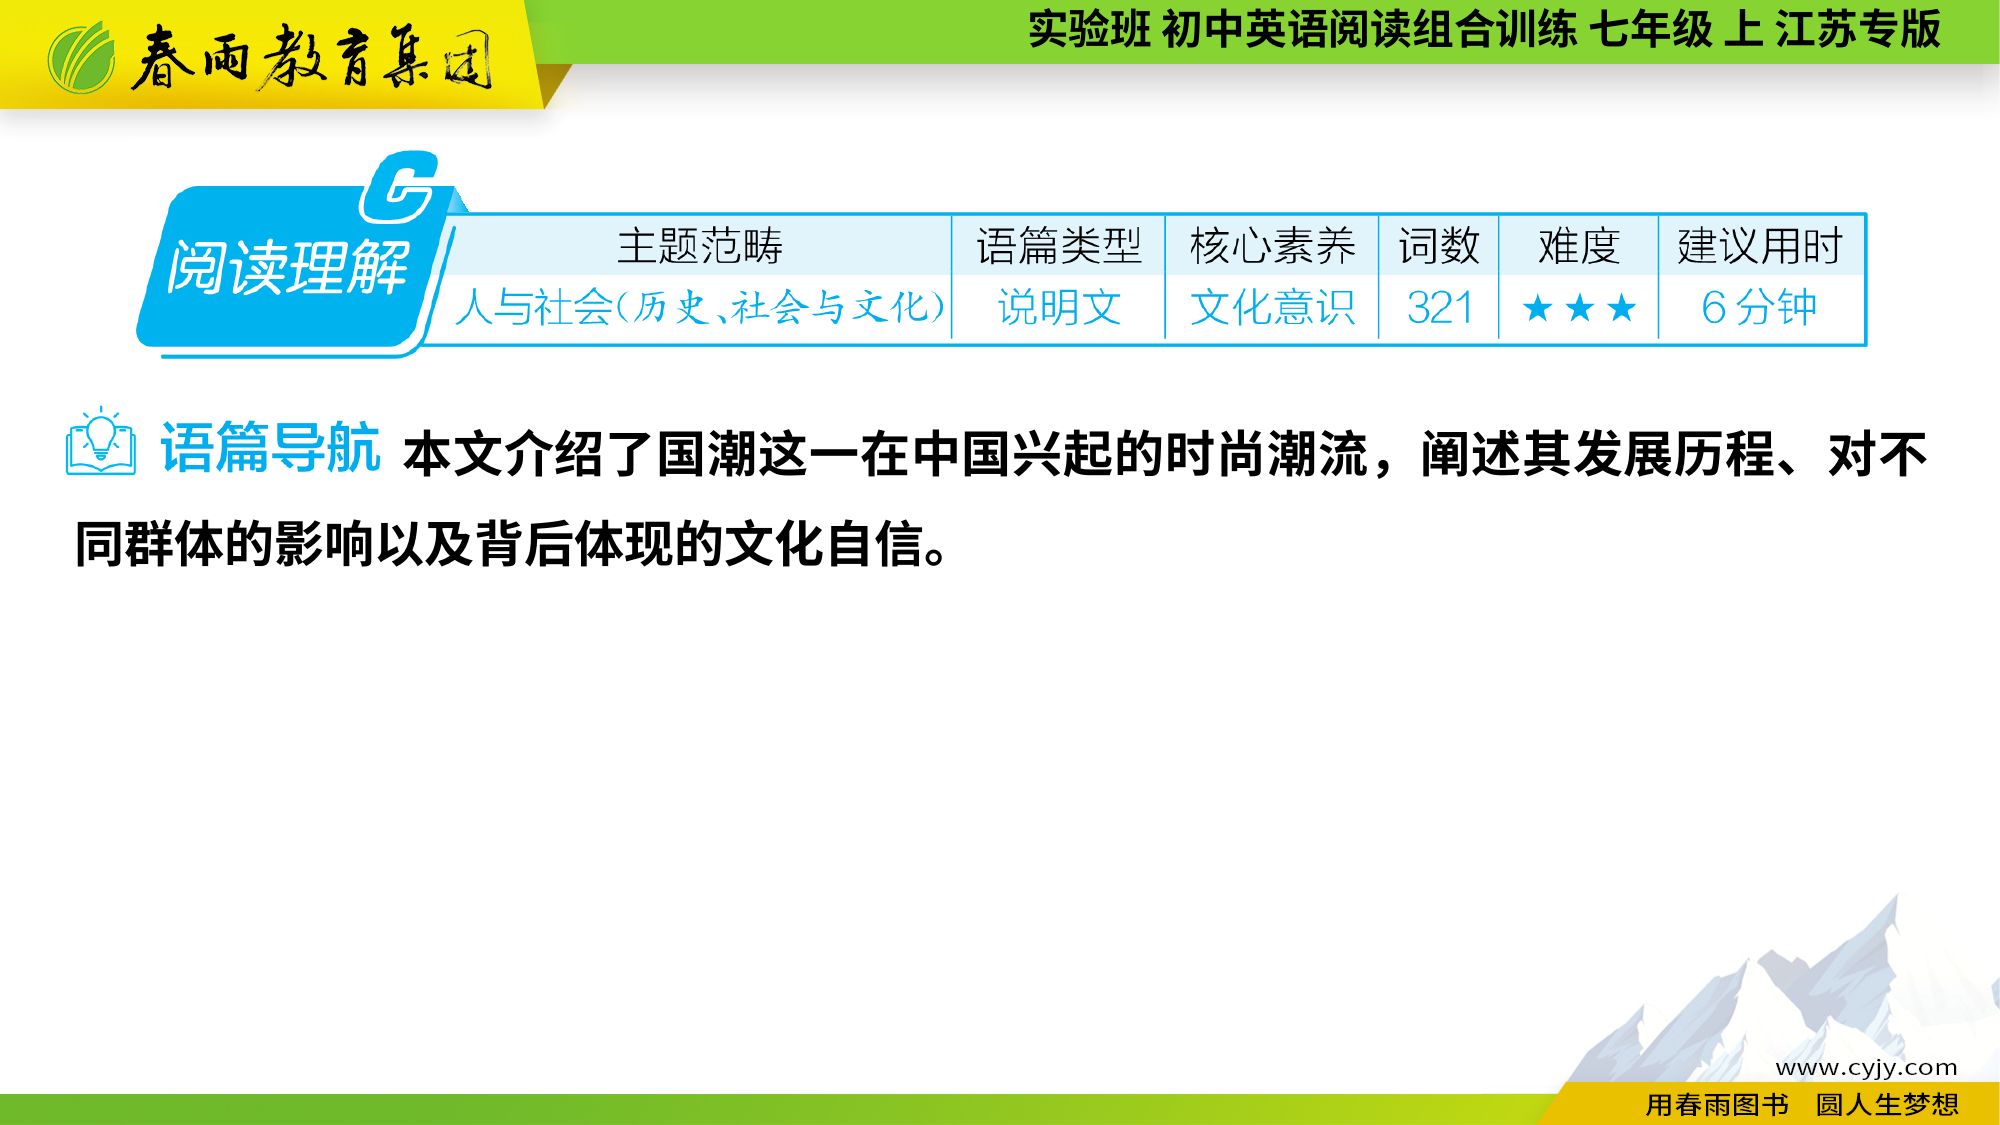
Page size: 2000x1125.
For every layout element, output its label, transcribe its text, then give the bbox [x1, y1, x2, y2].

list 本文介绍了国潮这一在中国兴起的时尚潮流，阐述其发展历程、对不同群体的影响以及背后体现的文化自信。 [59, 385, 1944, 571]
picture [0, 0, 2000, 1125]
